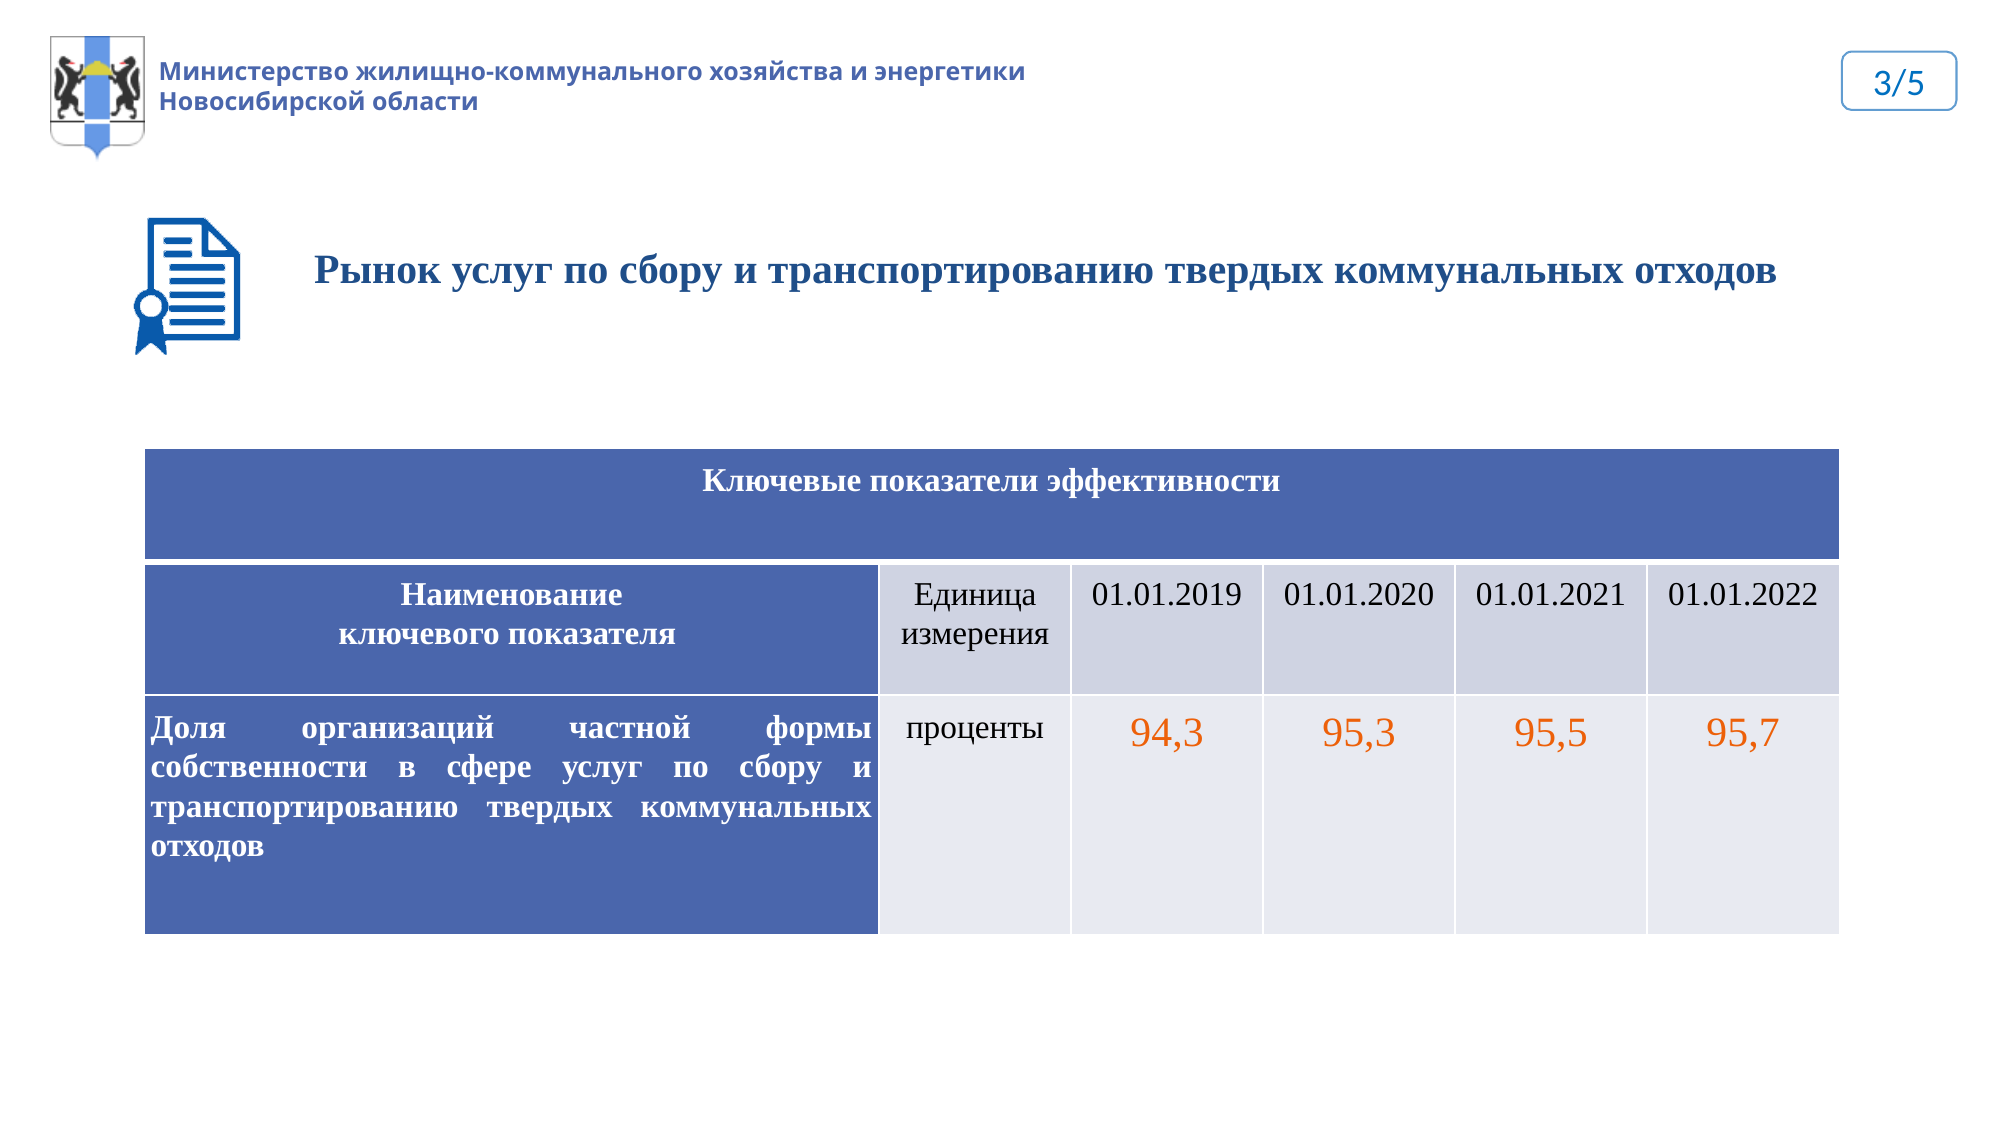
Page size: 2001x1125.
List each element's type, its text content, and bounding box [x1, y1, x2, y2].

text_box 3/5 [1840, 50, 1958, 111]
table_cell Доля организаций частной формы собственности в сфере услуг по сбору и транспортированию твердых коммунальных отходов [145, 696, 878, 934]
table_cell 01.01.2022 [1648, 565, 1839, 694]
picture [50, 36, 145, 163]
table_cell 01.01.2019 [1072, 565, 1262, 694]
picture [111, 211, 261, 361]
text_box Министерство жилищно-коммунального хозяйства и энергетики Новосибирской области [145, 48, 1221, 124]
table_cell 95,5 [1456, 696, 1646, 934]
table_cell 95,3 [1264, 696, 1454, 934]
table_cell 01.01.2020 [1264, 565, 1454, 694]
table_cell проценты [880, 696, 1070, 934]
table_cell 94,3 [1072, 696, 1262, 934]
table_cell Единица измерения [880, 565, 1070, 694]
table_cell Наименование ключевого показателя [145, 565, 878, 694]
table_header Ключевые показатели эффективности [145, 449, 1839, 559]
table_cell 95,7 [1648, 696, 1839, 934]
table_cell 01.01.2021 [1456, 565, 1646, 694]
text_box Рынок услуг по сбору и транспортированию твердых коммунальных отходов [261, 234, 1832, 348]
